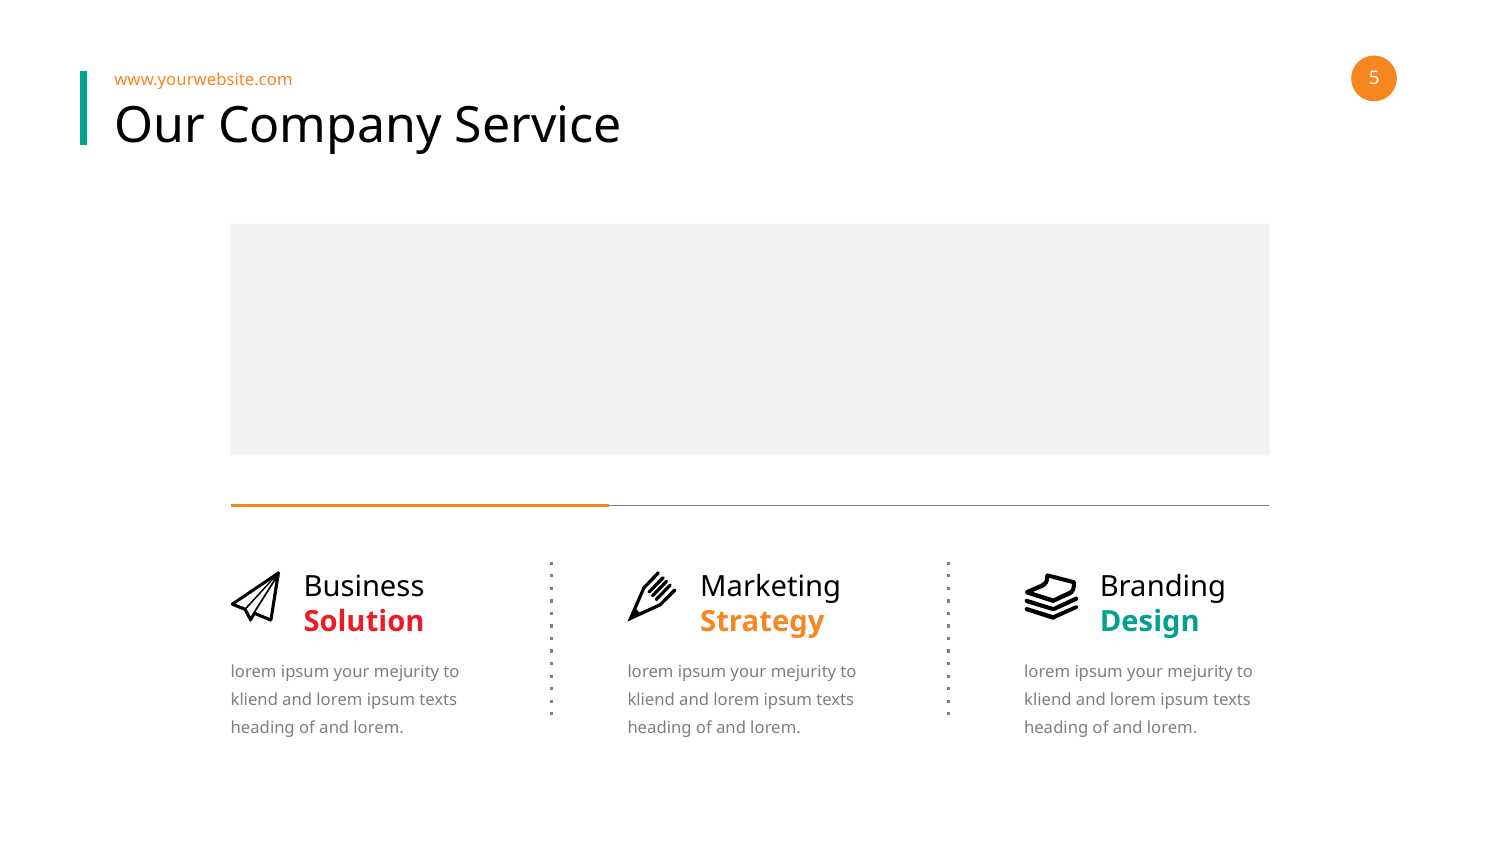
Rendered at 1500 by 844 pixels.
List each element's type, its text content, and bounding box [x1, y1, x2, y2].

slide_number ‹#› [1348, 55, 1400, 101]
footer www.yourwebsite.com [103, 56, 438, 84]
text_box Business Solution [292, 561, 460, 630]
text_box Marketing Strategy [688, 561, 867, 630]
picture [230, 223, 1270, 456]
text_box lorem ipsum your mejurity to kliend and lorem ipsum texts heading of and lorem. [230, 654, 476, 736]
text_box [1024, 573, 1079, 620]
text_box lorem ipsum your mejurity to kliend and lorem ipsum texts heading of and lorem. [1024, 653, 1270, 736]
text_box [627, 570, 677, 622]
text_box lorem ipsum your mejurity to kliend and lorem ipsum texts heading of and lorem. [627, 654, 873, 736]
text_box Branding Design [1088, 561, 1270, 631]
title Our Company Service [103, 84, 1397, 169]
text_box [230, 571, 281, 622]
